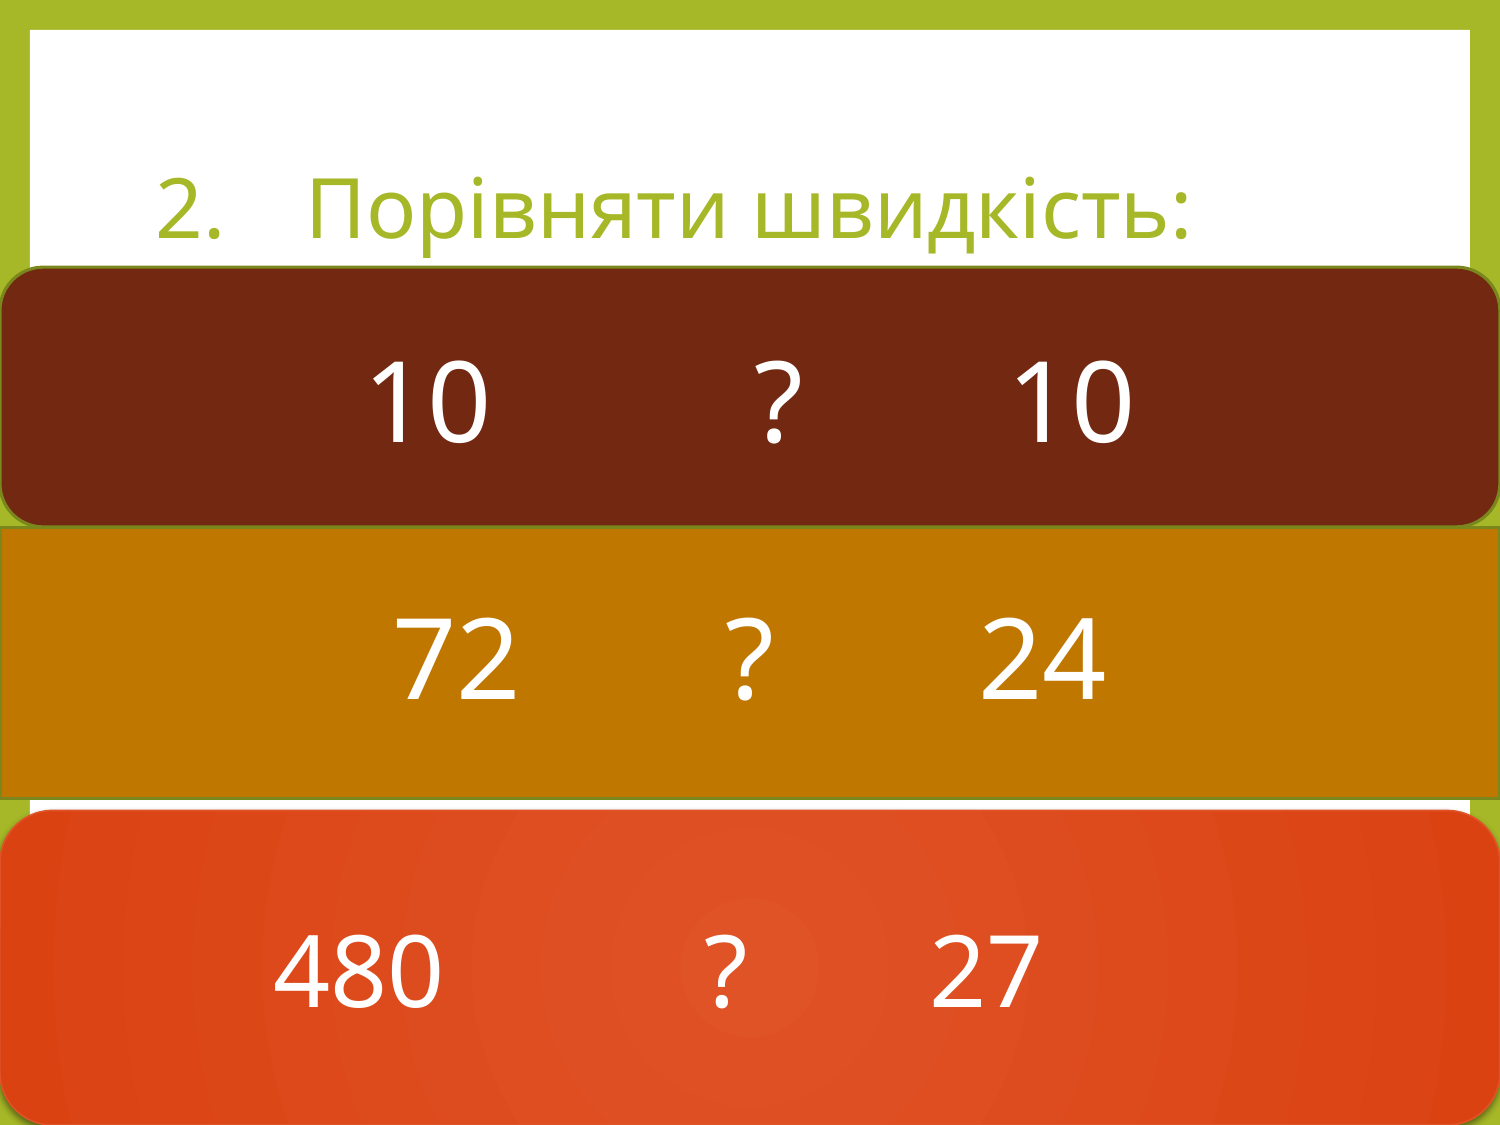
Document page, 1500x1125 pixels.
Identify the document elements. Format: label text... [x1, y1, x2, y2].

title 2. Порівняти швидкість: [140, 99, 1356, 265]
